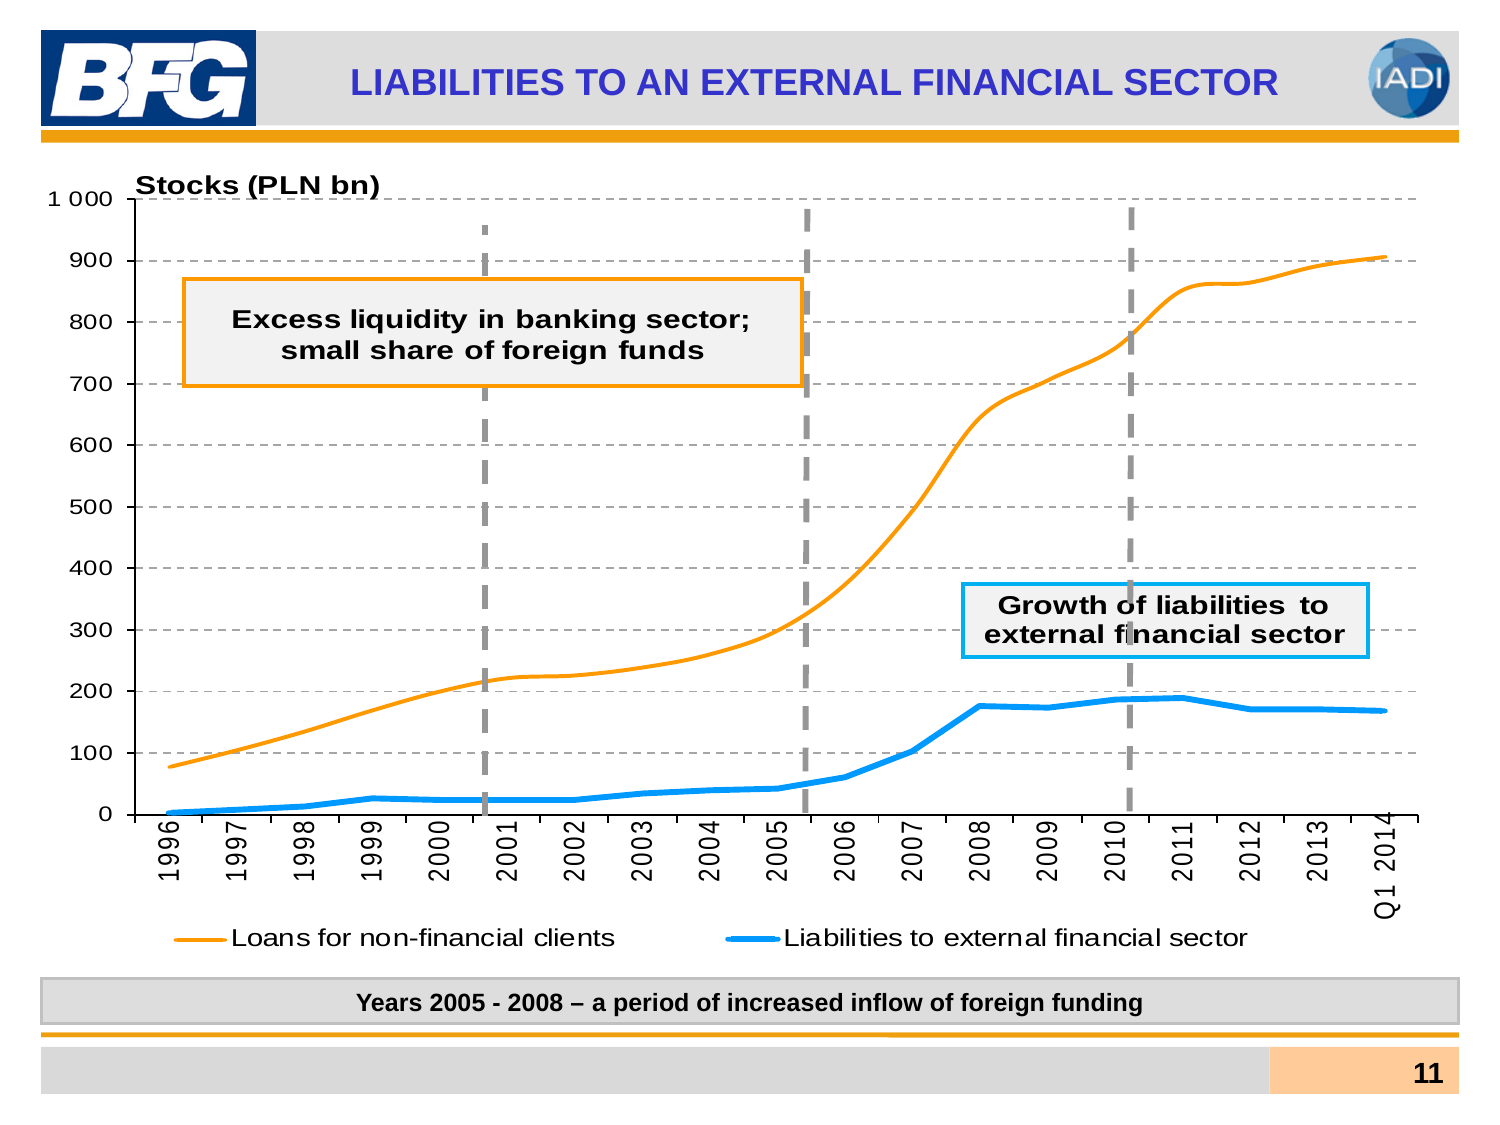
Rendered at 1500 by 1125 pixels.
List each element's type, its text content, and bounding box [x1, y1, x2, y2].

picture [40, 160, 1436, 986]
picture [1367, 38, 1451, 119]
text_box Years 2005 - 2008 – a period of increased inflow of foreign funding [41, 978, 1459, 1024]
picture [41, 30, 256, 126]
text_box liabilities to an external financial sector [265, 50, 1365, 110]
